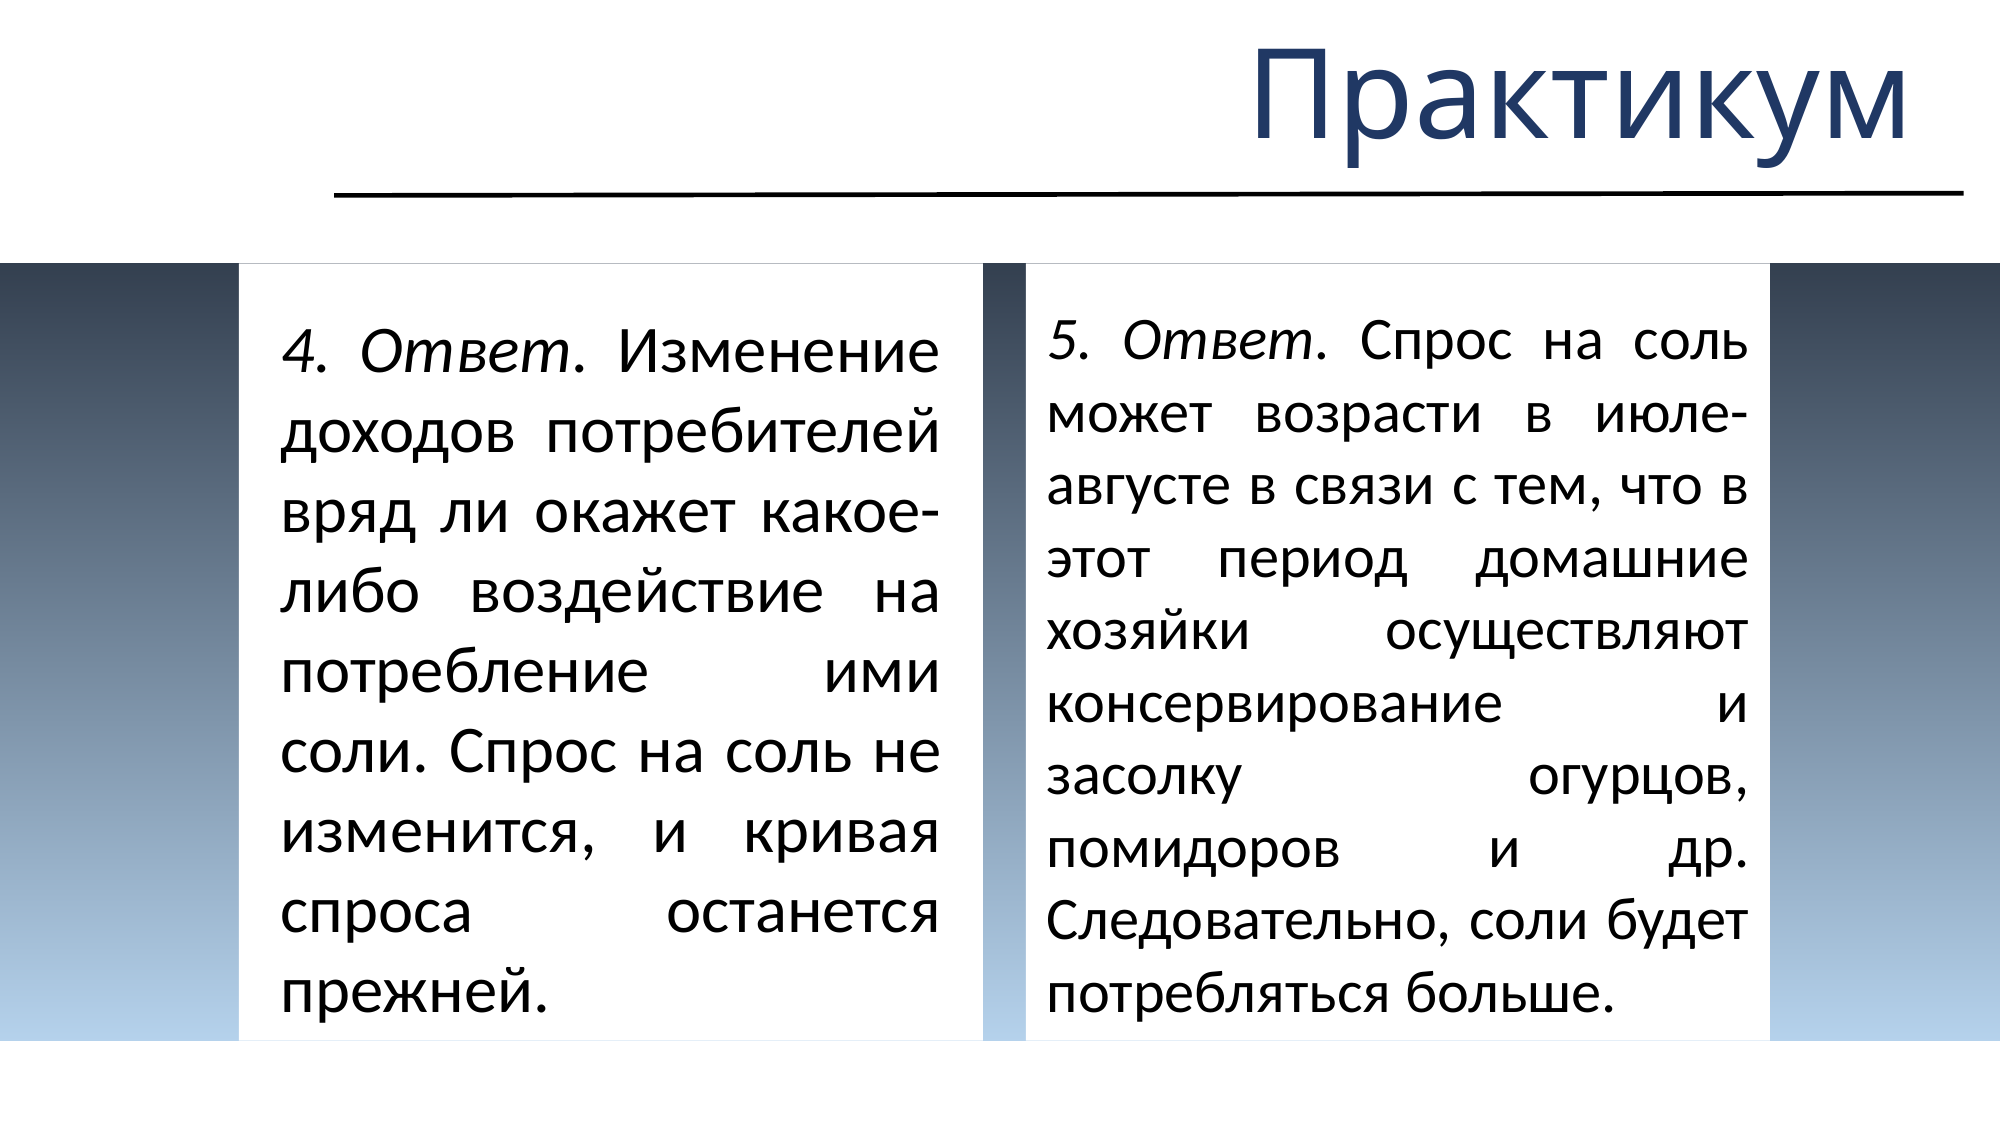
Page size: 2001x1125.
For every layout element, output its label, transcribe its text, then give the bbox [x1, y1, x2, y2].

text_box Практикум [802, 0, 1930, 192]
text_box 4. Ответ. Изменение доходов потребителей вряд ли окажет какое-либо воздействие на потребление ими соли. Спрос на соль не изменится, и кривая спроса останется прежней. [265, 297, 957, 1034]
text_box [238, 262, 984, 1042]
text_box [984, 263, 1025, 1041]
text_box [1771, 263, 2000, 1041]
text_box [0, 263, 238, 1041]
text_box 5. Ответ. Спрос на соль может возрасти в июле-августе в связи с тем, что в этот период домашние хозяйки осуществляют консервирование и засолку огурцов, помидоров и др. Следовательно, соли будет потребляться больше. [1031, 292, 1764, 1032]
text_box [1025, 262, 1771, 1042]
